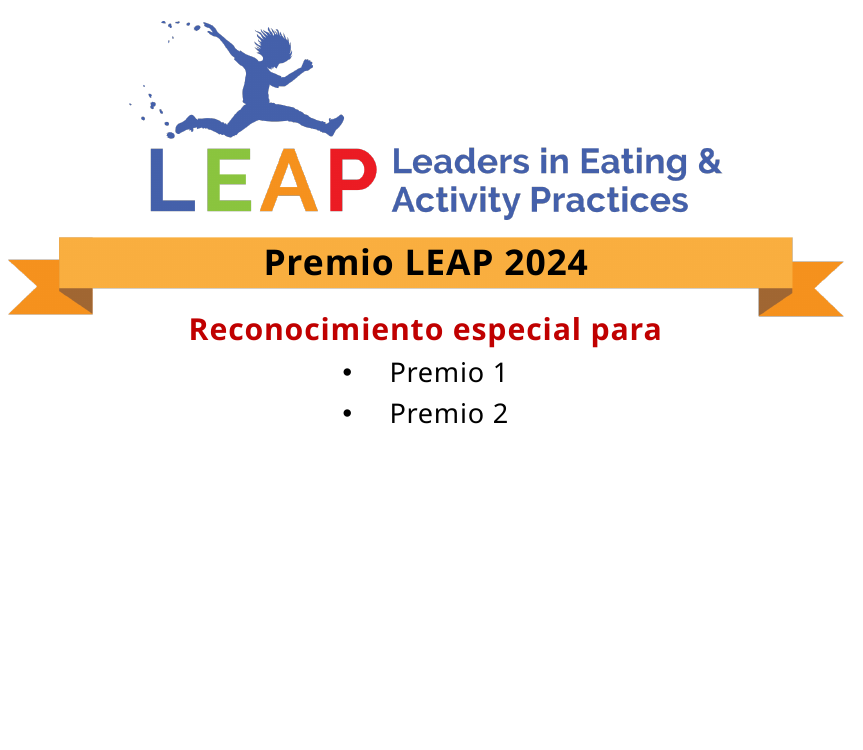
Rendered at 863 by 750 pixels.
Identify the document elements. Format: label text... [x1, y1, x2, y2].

picture [1, 0, 863, 338]
list Reconocimiento especial para Premio 1 Premio 2 [91, 307, 760, 603]
title Premio LEAP 2024 [60, 240, 792, 287]
